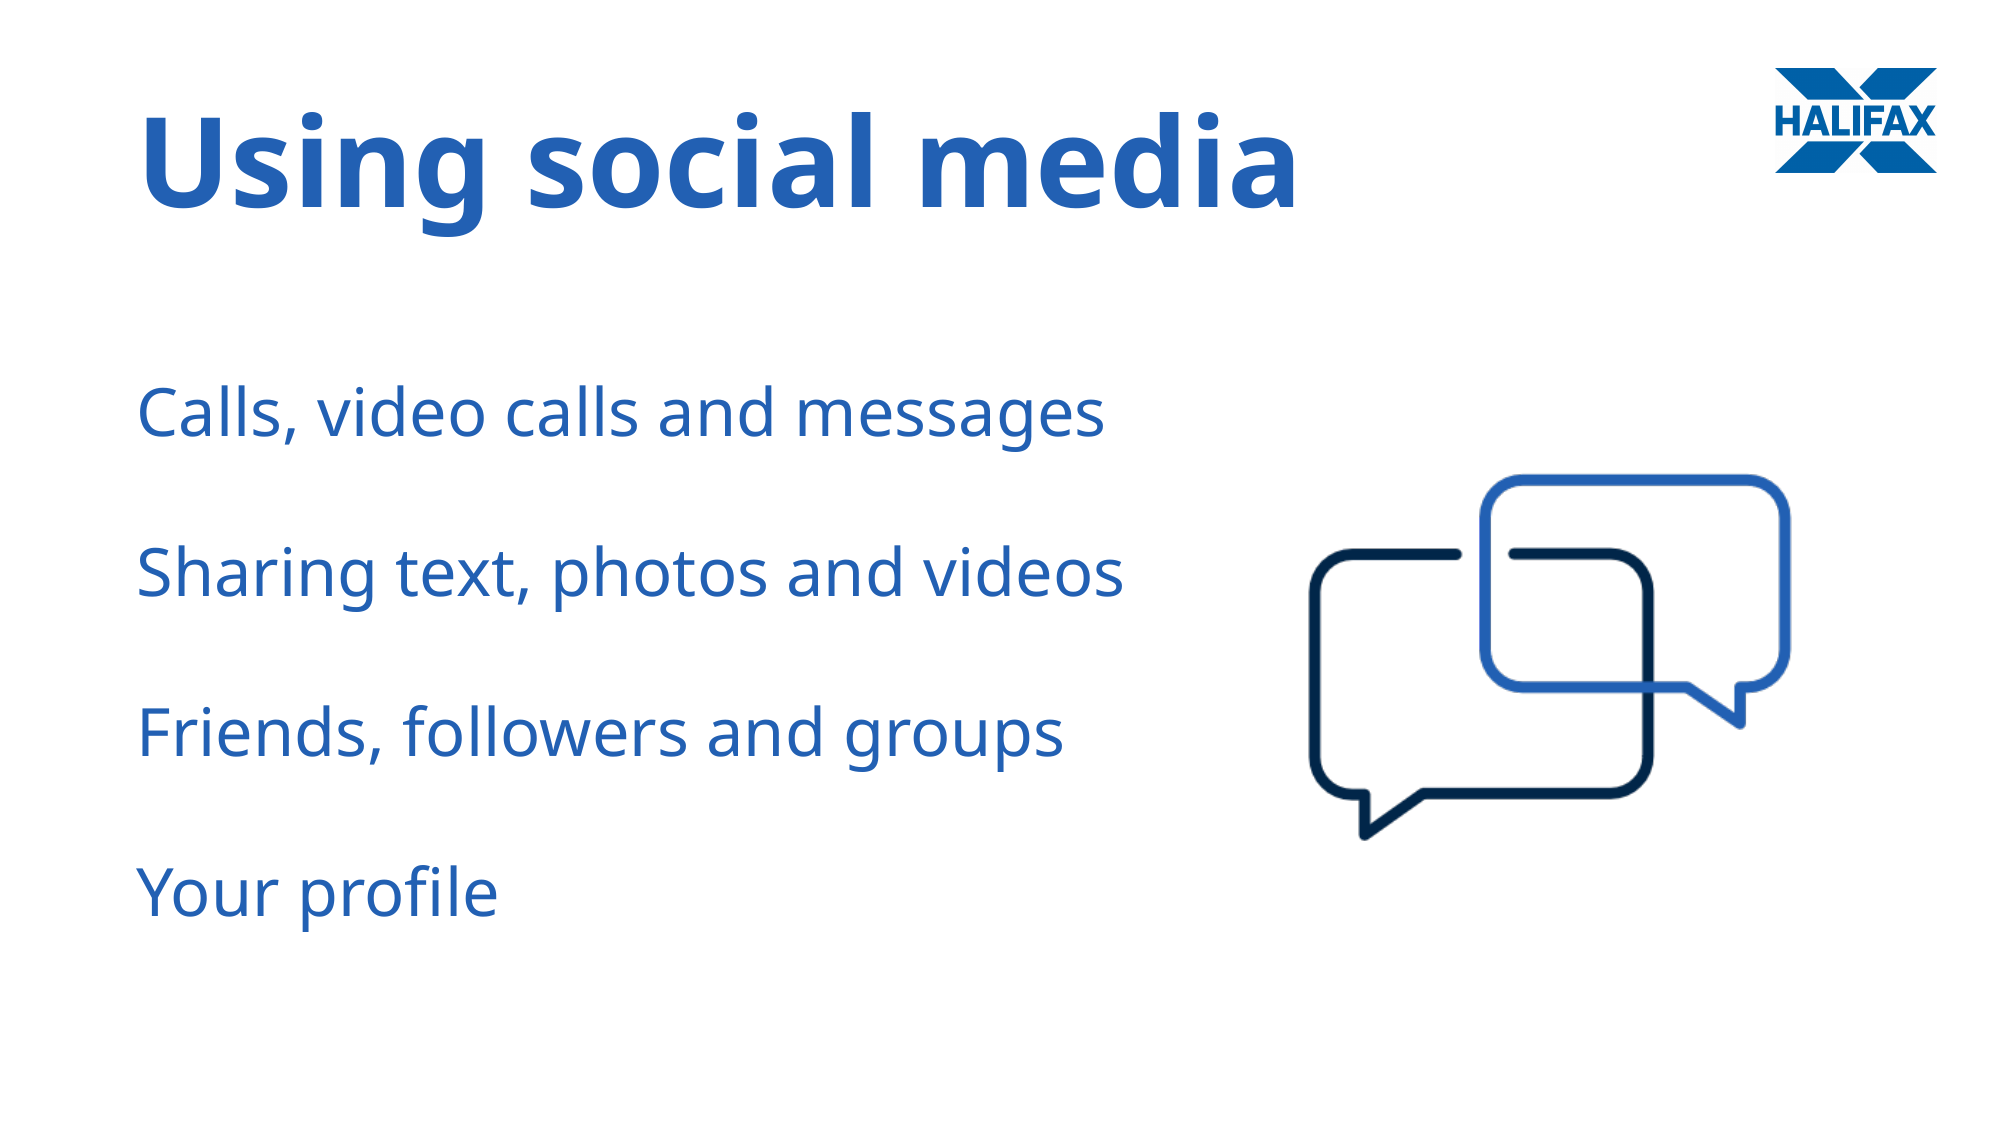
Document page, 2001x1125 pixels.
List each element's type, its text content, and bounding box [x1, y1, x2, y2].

list Calls, video calls and messages Sharing text, photos and videos Friends, followers and groups Your profile [121, 328, 1170, 972]
list Using social media [121, 75, 1579, 221]
picture [1775, 68, 1937, 173]
picture [1236, 327, 1879, 972]
